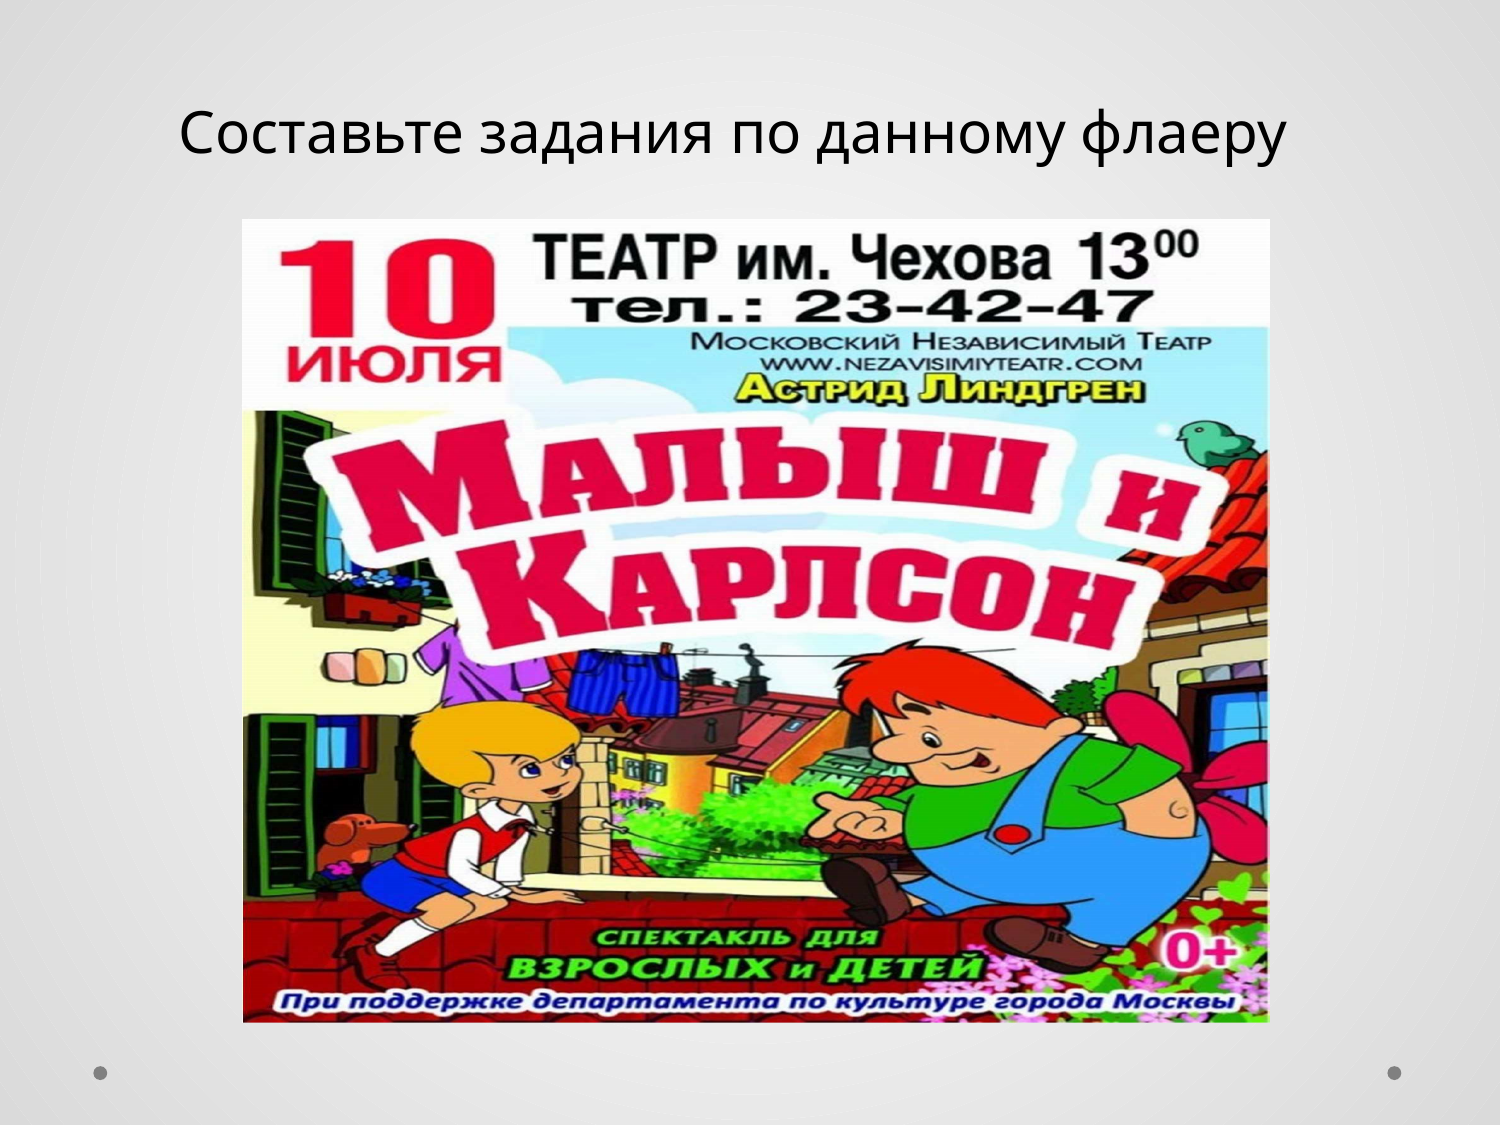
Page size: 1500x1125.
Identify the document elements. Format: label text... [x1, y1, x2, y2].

picture [241, 219, 1270, 1023]
title Составьте задания по данному флаеру [41, 0, 1425, 173]
